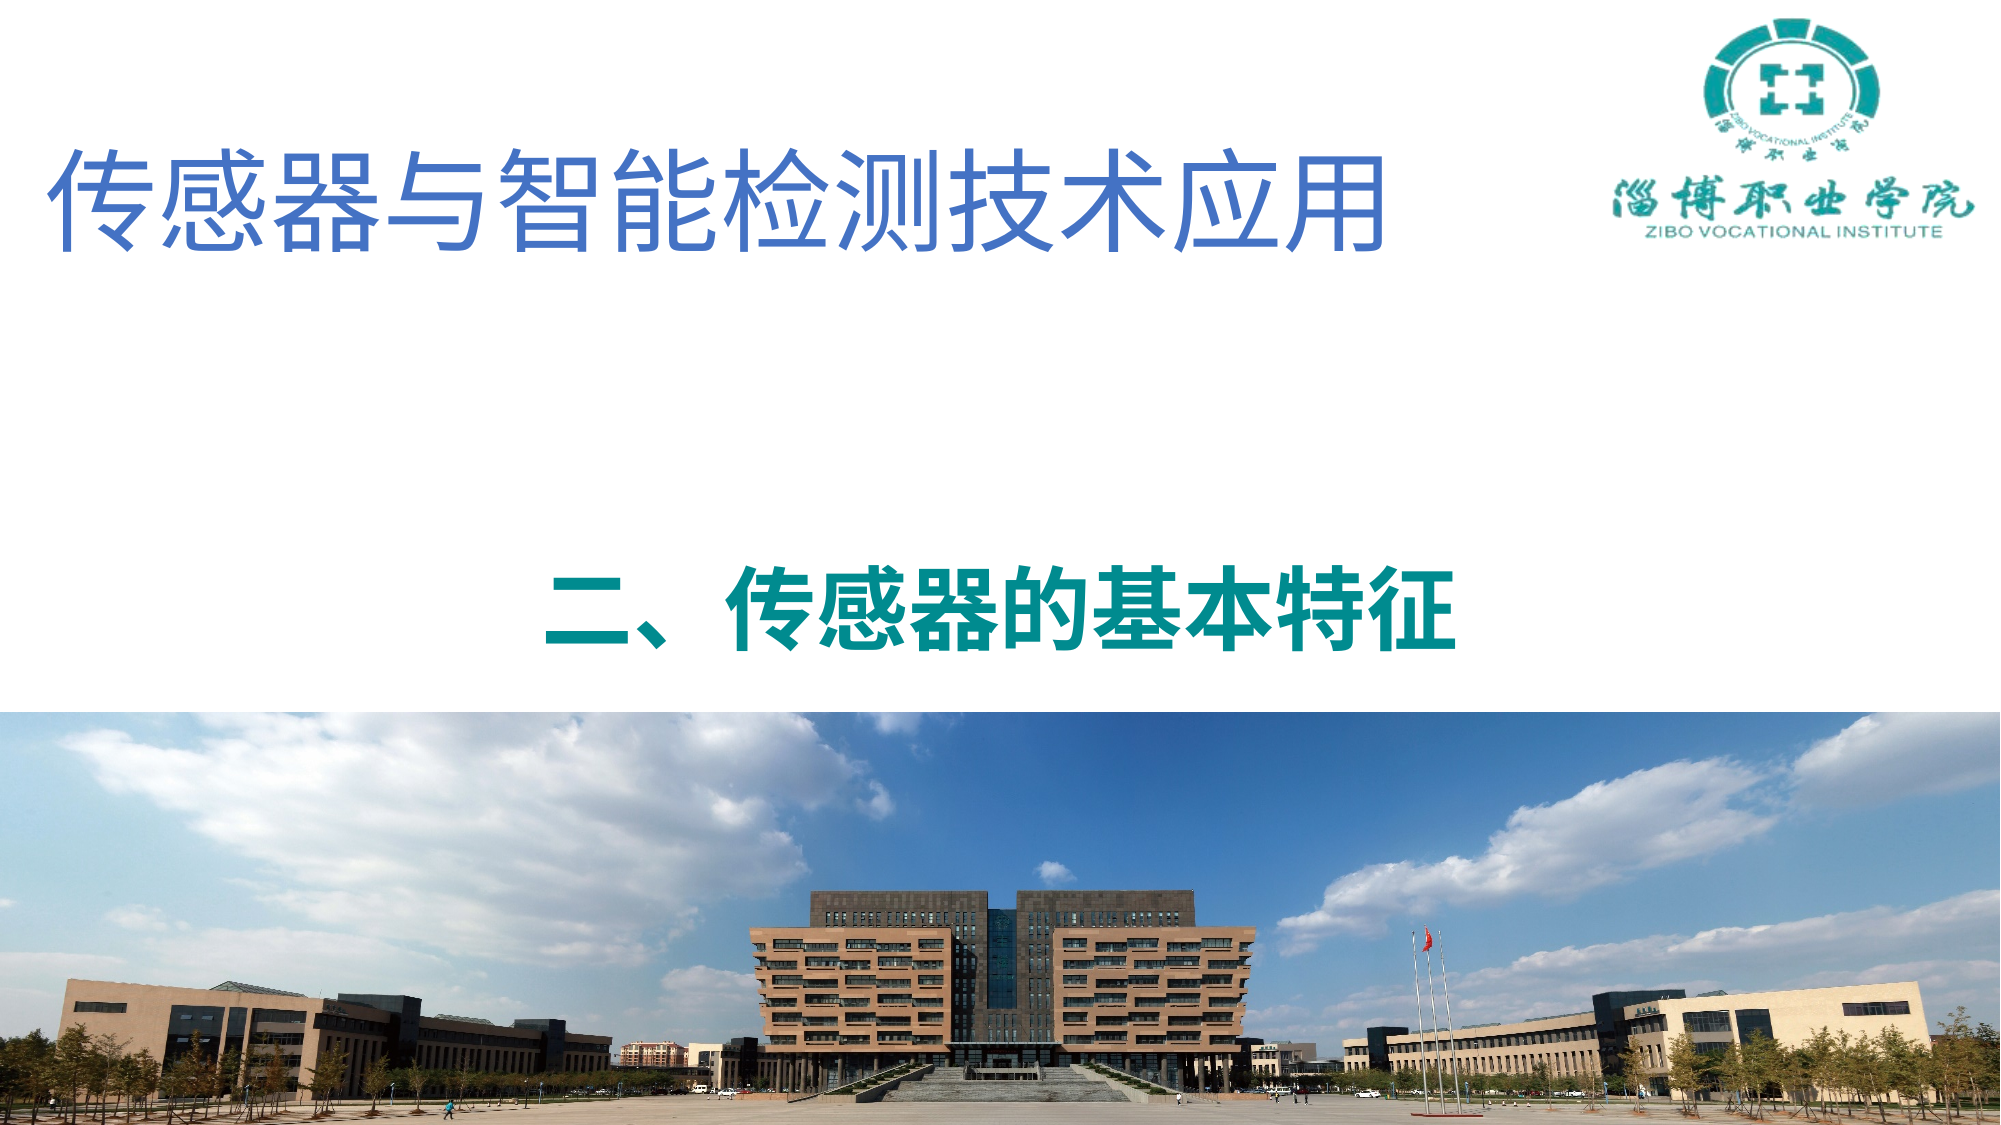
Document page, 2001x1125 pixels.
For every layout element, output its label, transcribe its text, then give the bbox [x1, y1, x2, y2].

picture [1581, 4, 2000, 253]
text_box 二、传感器的基本特征 [526, 544, 1567, 670]
text_box 传感器与智能检测技术应用 [30, 123, 1411, 274]
picture [0, 712, 2000, 1125]
